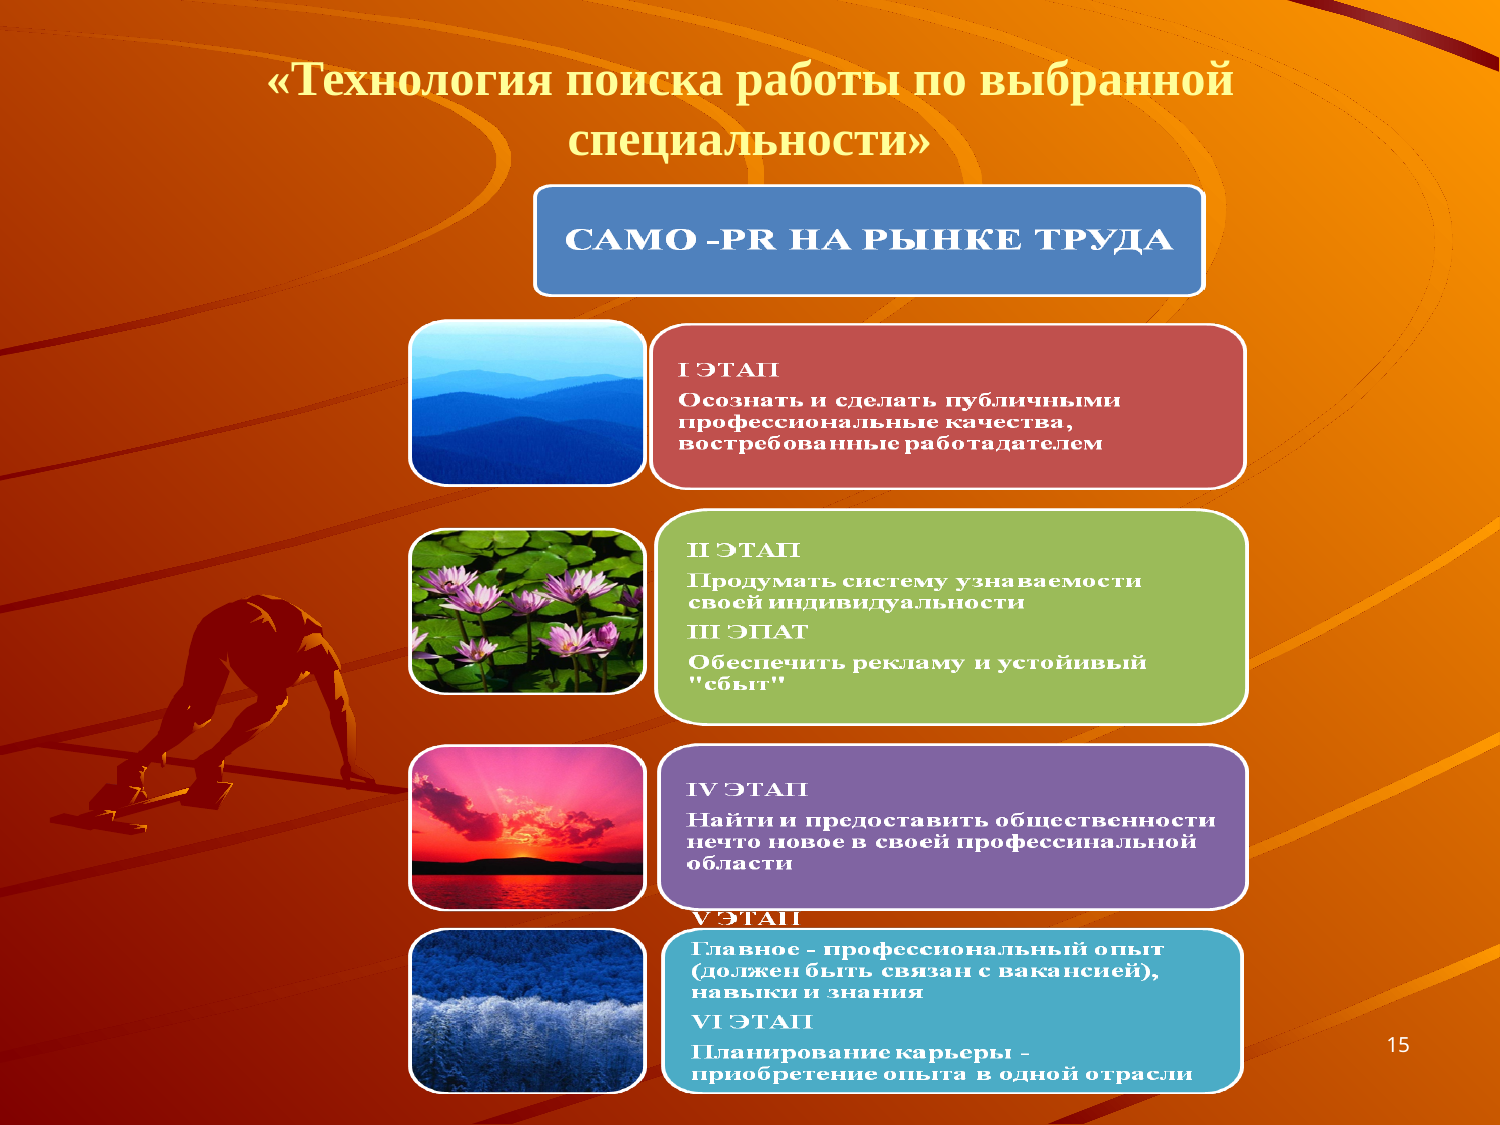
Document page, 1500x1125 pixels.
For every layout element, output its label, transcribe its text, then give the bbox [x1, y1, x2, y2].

title «Технология поиска работы по выбранной специальности» [74, 25, 1426, 233]
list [407, 184, 1330, 1095]
slide_number 15 [1332, 1023, 1426, 1100]
